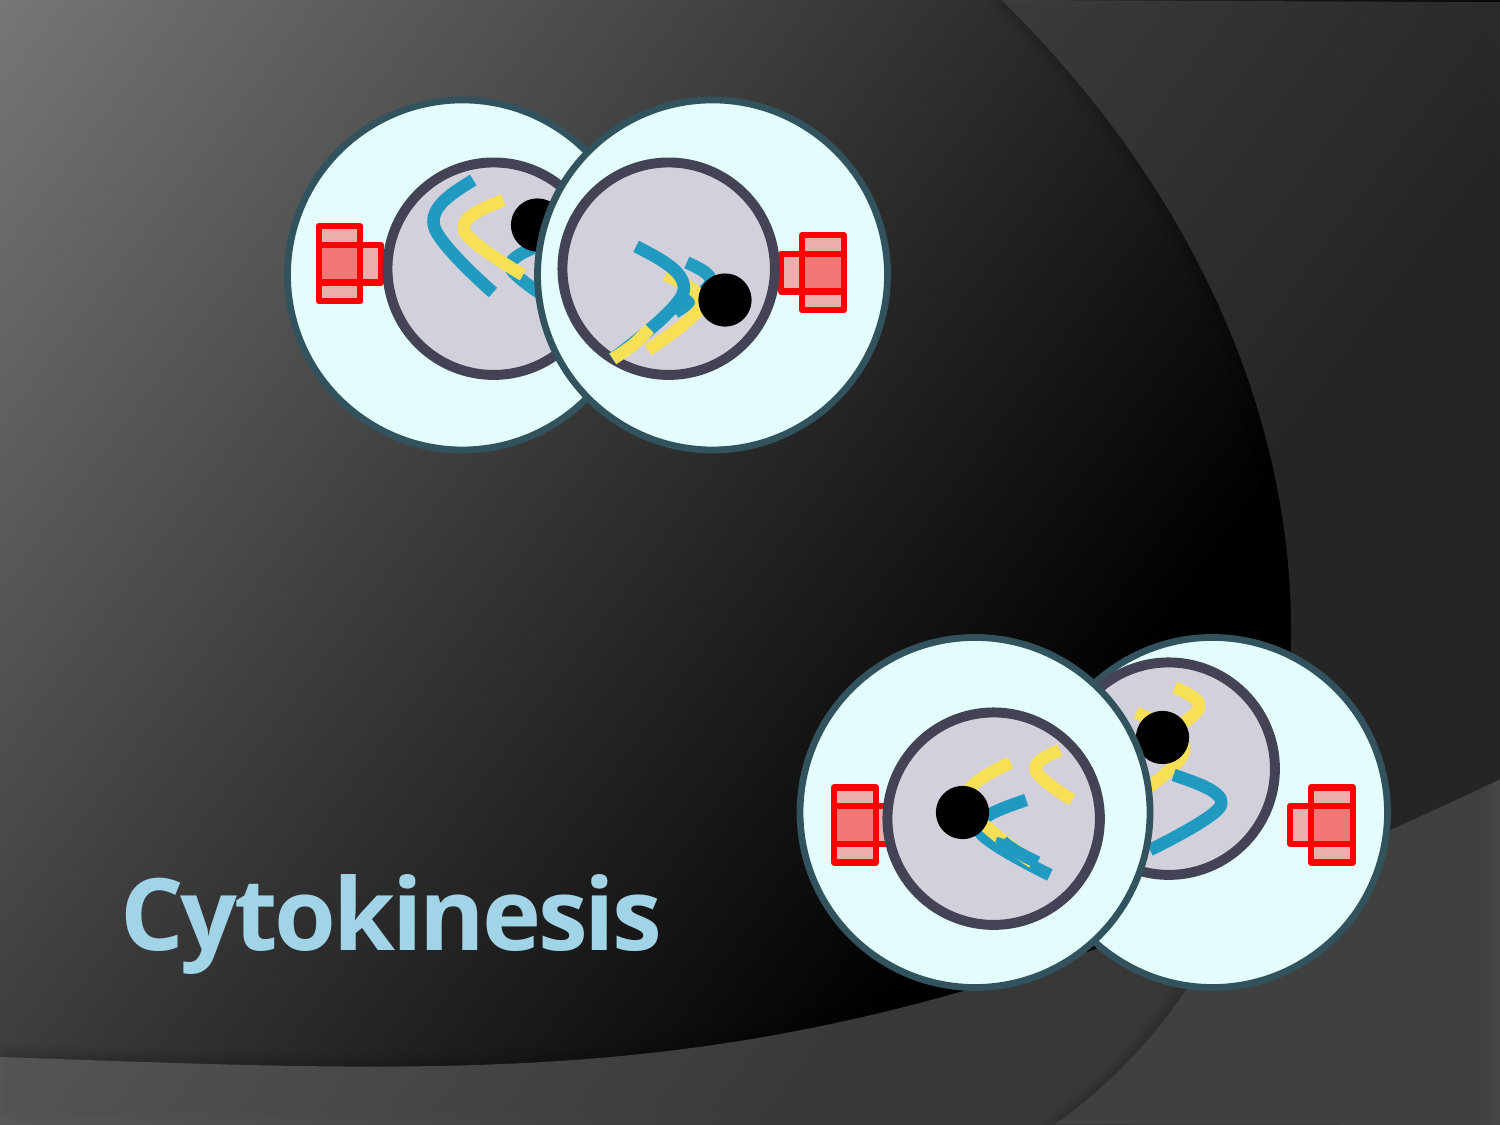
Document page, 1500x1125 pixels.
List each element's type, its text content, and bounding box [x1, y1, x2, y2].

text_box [287, 99, 528, 451]
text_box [799, 637, 1151, 988]
title Cytokinesis [112, 849, 790, 988]
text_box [1161, 637, 1388, 988]
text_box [537, 99, 888, 451]
